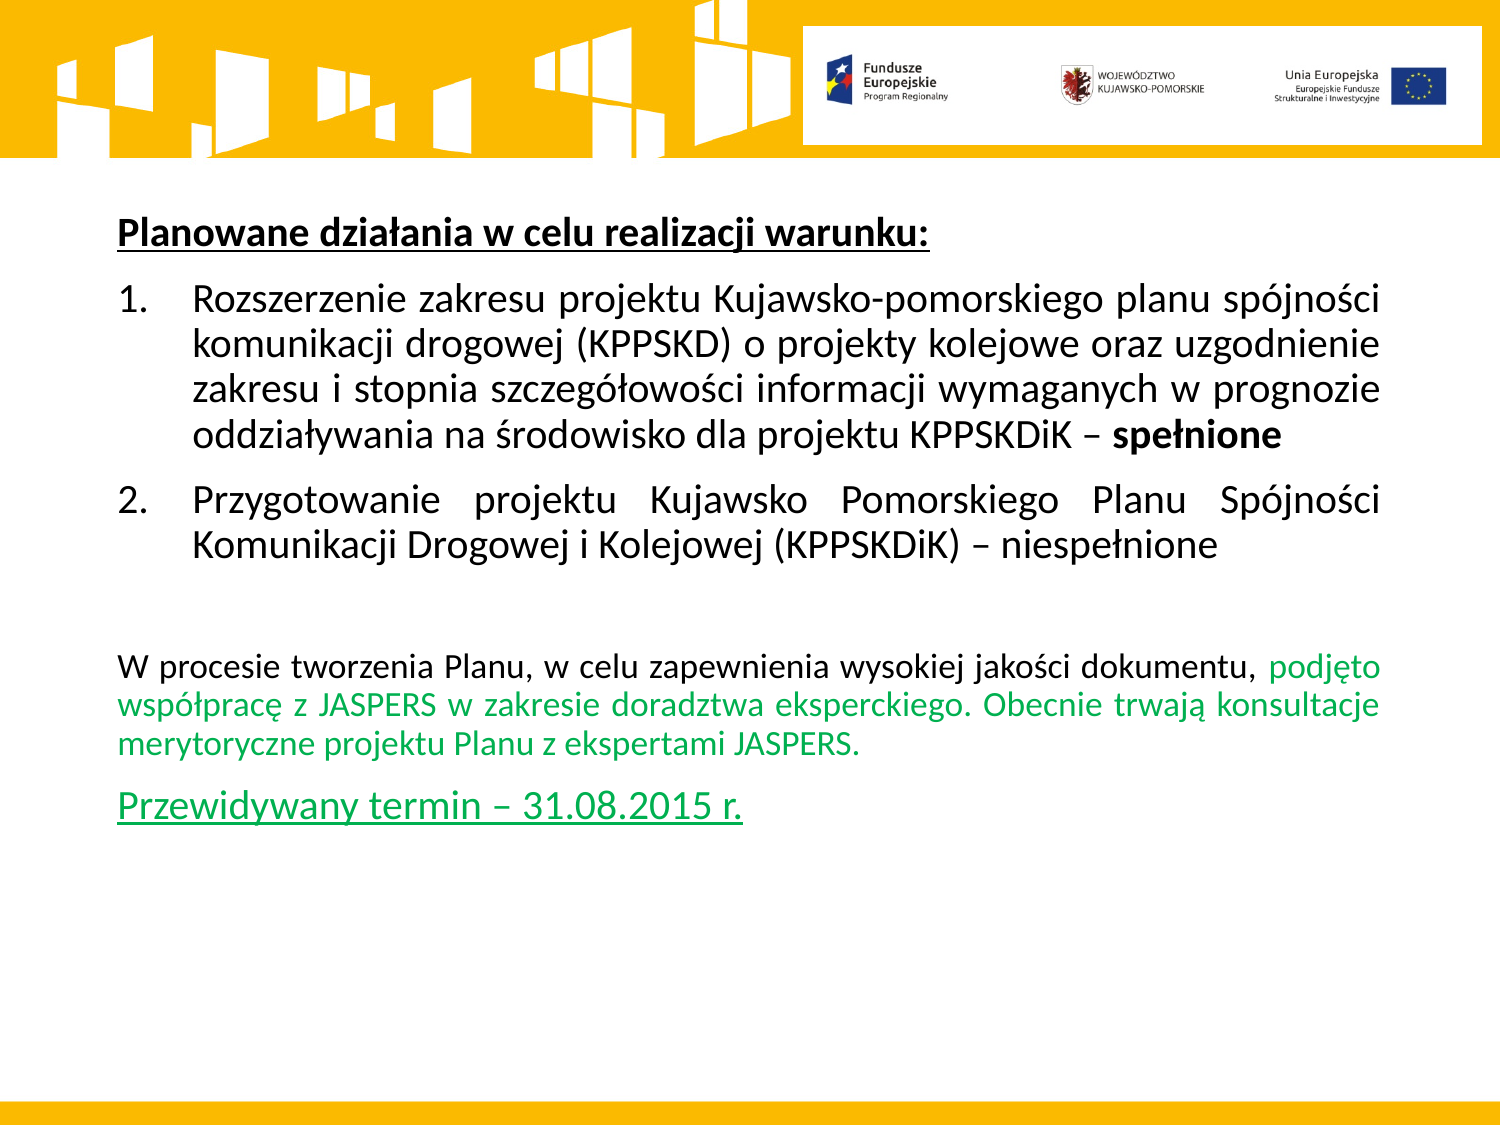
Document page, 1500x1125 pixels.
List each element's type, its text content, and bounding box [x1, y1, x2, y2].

list Planowane działania w celu realizacji warunku: Rozszerzenie zakresu projektu Kujawsko-pomorskiego planu spójności komunikacji drogowej (KPPSKD) o projekty kolejowe oraz uzgodnienie zakresu i stopnia szczegółowości informacji wymaganych w prognozie oddziaływania na środowisko dla projektu KPPSKDiK – spełnione Przygotowanie projektu Kujawsko Pomorskiego Planu Spójności Komunikacji Drogowej i Kolejowej (KPPSKDiK) – niespełnione W procesie tworzenia Planu, w celu zapewnienia wysokiej jakości dokumentu, podjęto współpracę z JASPERS w zakresie doradztwa eksperckiego. Obecnie trwają konsultacje merytoryczne projektu Planu z ekspertami JASPERS. Przewidywany termin – 31.08.2015 r. [102, 203, 1397, 999]
picture [0, 0, 1500, 1125]
